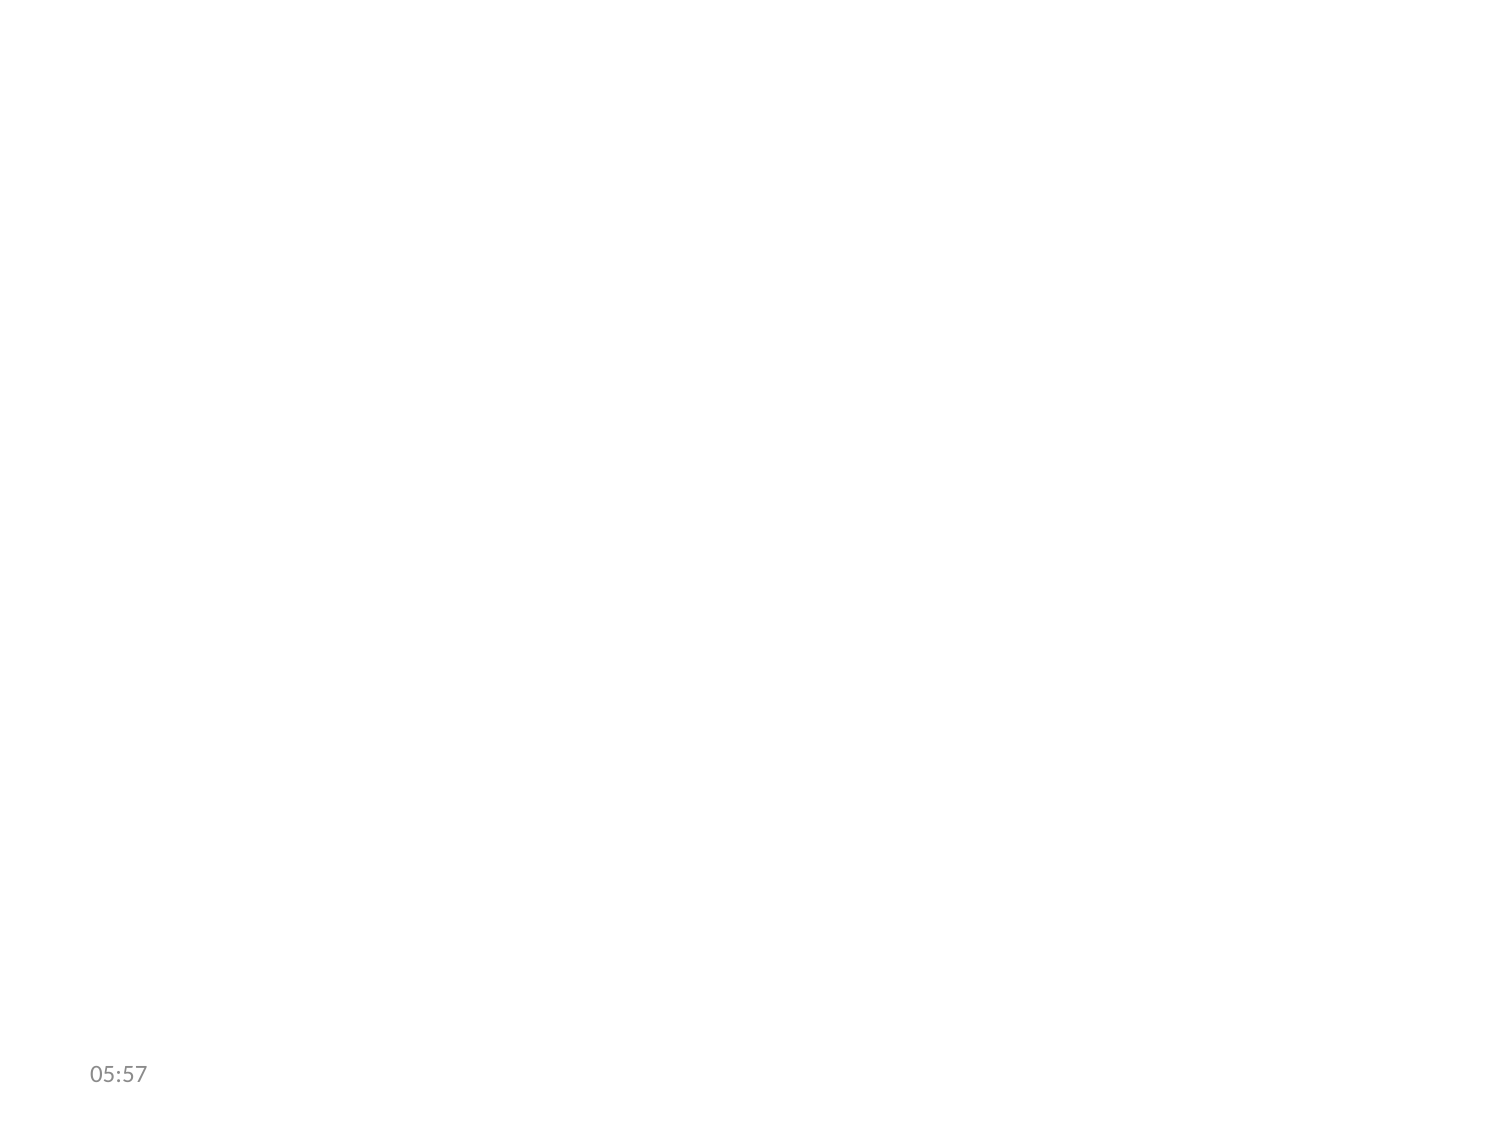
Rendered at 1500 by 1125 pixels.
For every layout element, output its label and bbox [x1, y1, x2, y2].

slide_number [75, 1042, 425, 1103]
